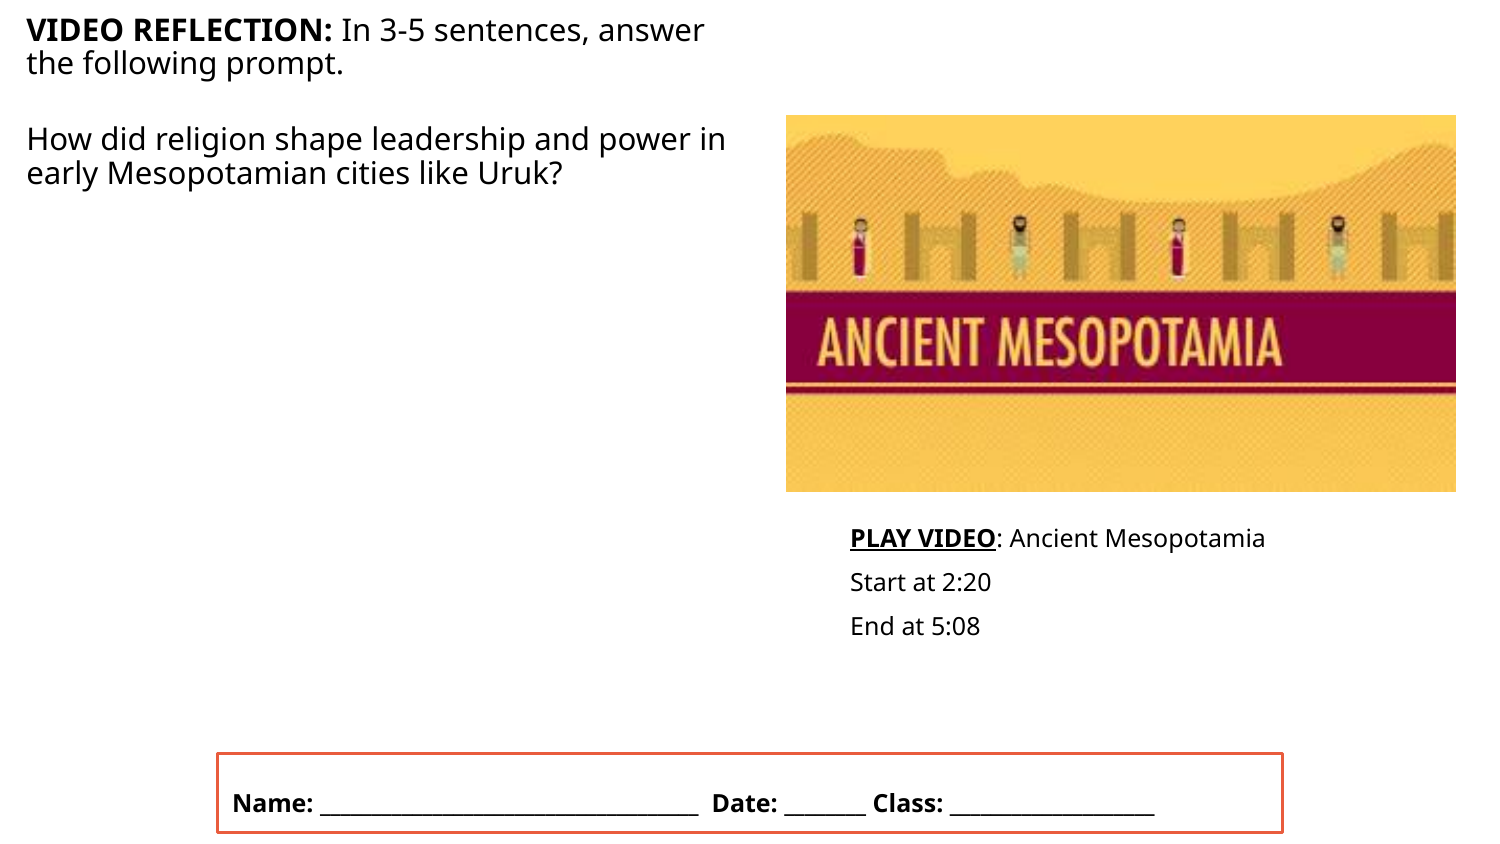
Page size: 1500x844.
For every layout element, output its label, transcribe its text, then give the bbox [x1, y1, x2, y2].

text_box VIDEO REFLECTION: In 3-5 sentences, answer the following prompt. How did religion shape leadership and power in early Mesopotamian cities like Uruk? [15, 8, 750, 572]
text_box PLAY VIDEO: Ancient Mesopotamia Start at 2:20 End at 5:08 [835, 507, 1428, 656]
text_box Name: _____________________________________ Date: ________ Class: ____________________ [217, 753, 1283, 833]
picture [785, 114, 1456, 493]
